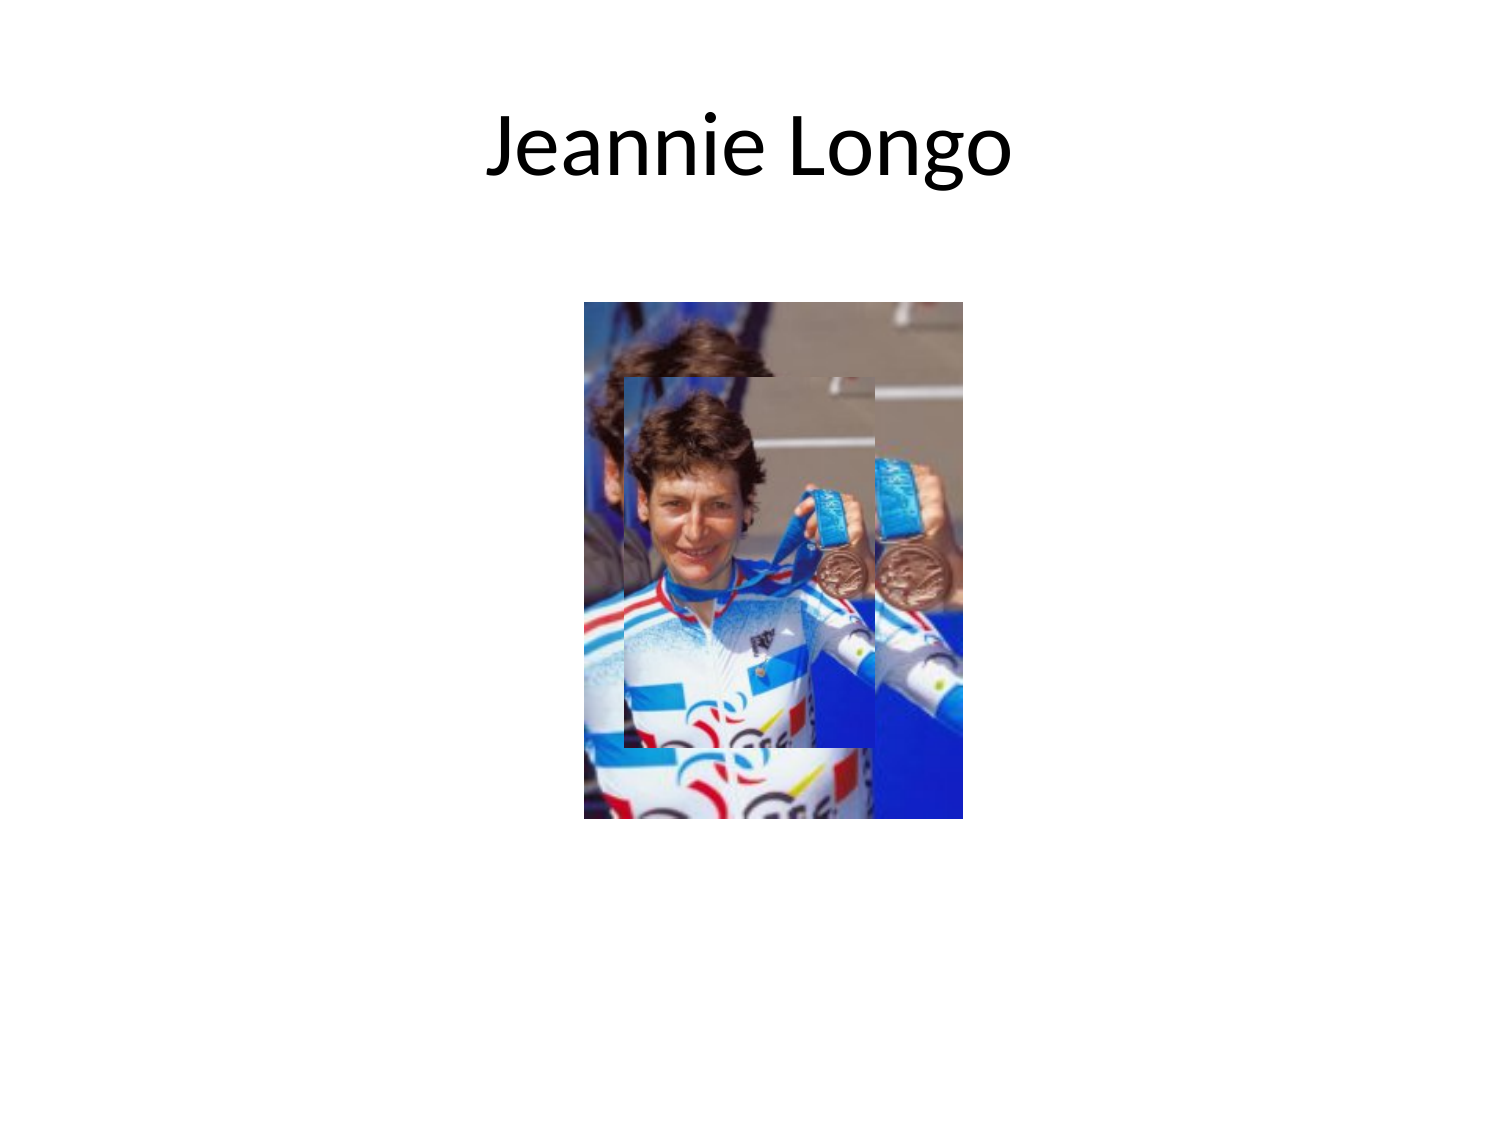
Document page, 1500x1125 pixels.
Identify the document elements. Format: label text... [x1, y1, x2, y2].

picture [624, 377, 876, 748]
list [584, 302, 963, 820]
title Jeannie Longo [75, 45, 1425, 233]
